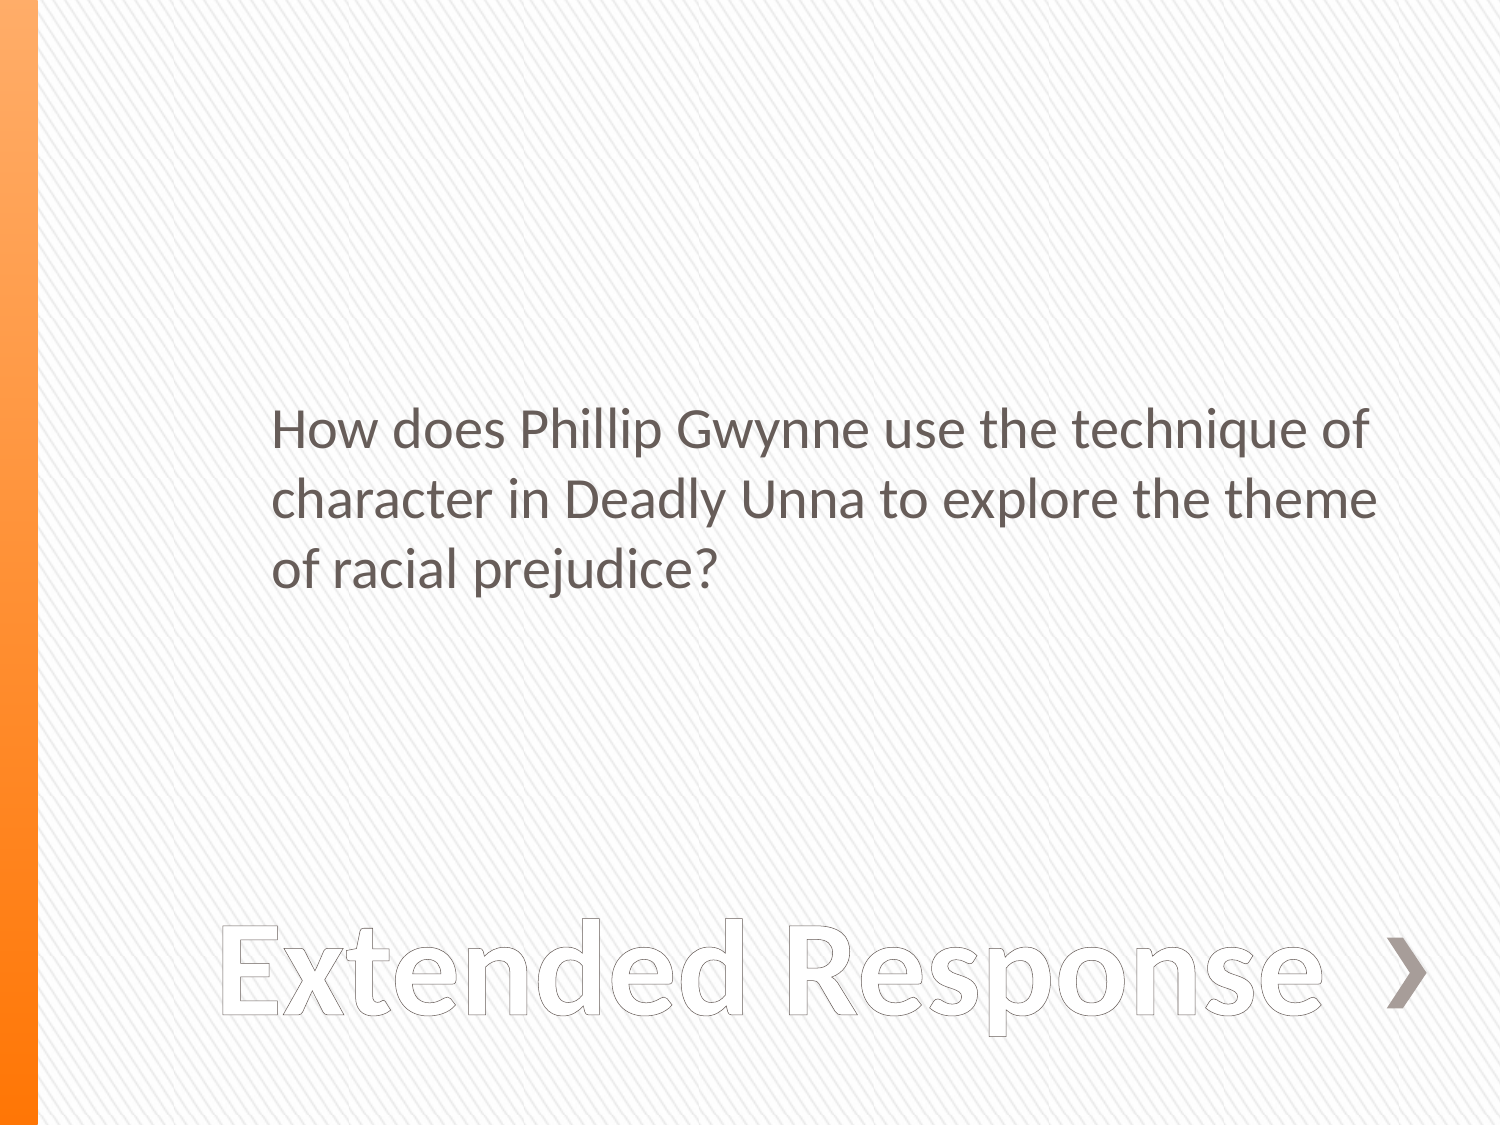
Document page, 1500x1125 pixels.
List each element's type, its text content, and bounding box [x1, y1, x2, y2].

title Extended Response [200, 863, 1388, 1050]
list How does Phillip Gwynne use the technique of character in Deadly Unna to explore the theme of racial prejudice? [200, 137, 1425, 863]
